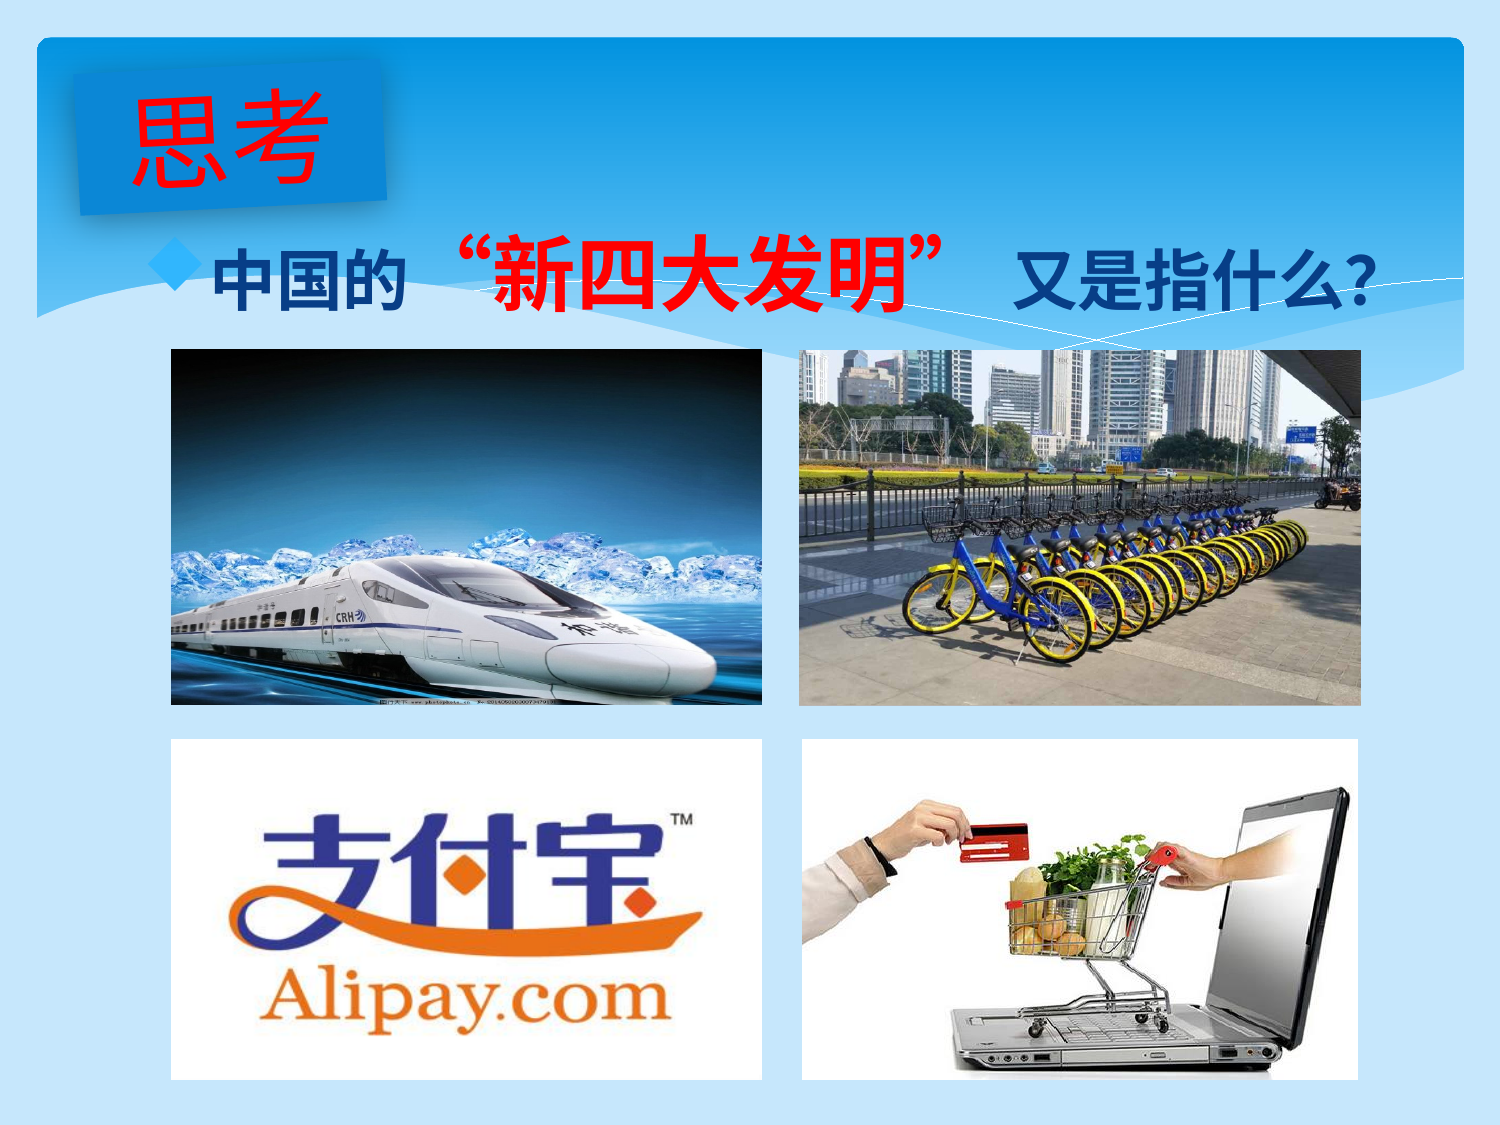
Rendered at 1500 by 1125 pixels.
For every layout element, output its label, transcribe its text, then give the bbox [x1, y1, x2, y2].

title 思考 [73, 58, 388, 216]
picture [170, 349, 763, 705]
picture [171, 739, 762, 1081]
picture [802, 739, 1359, 1081]
picture [799, 350, 1361, 706]
list 中国的“新四大发明” 又是指什么？ [127, 214, 1500, 357]
